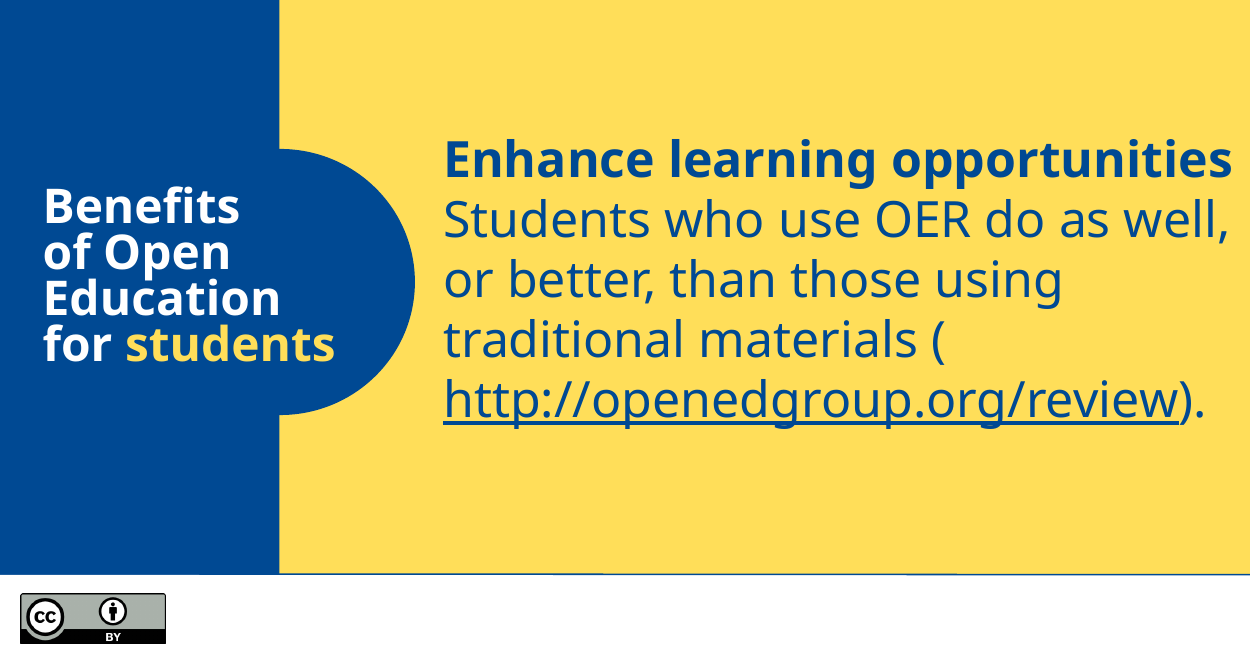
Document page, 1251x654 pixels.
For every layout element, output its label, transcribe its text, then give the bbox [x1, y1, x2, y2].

text_box [368, 181, 415, 383]
text_box Benefits of Open Education for students [27, 171, 368, 386]
text_box [0, 582, 1250, 654]
text_box [196, 386, 365, 416]
picture [20, 592, 166, 645]
text_box [206, 148, 355, 171]
text_box [0, 0, 280, 573]
text_box Enhance learning opportunities Students who use OER do as well, or better, than those using traditional materials (http://openedgroup.org/review). [428, 112, 1250, 451]
